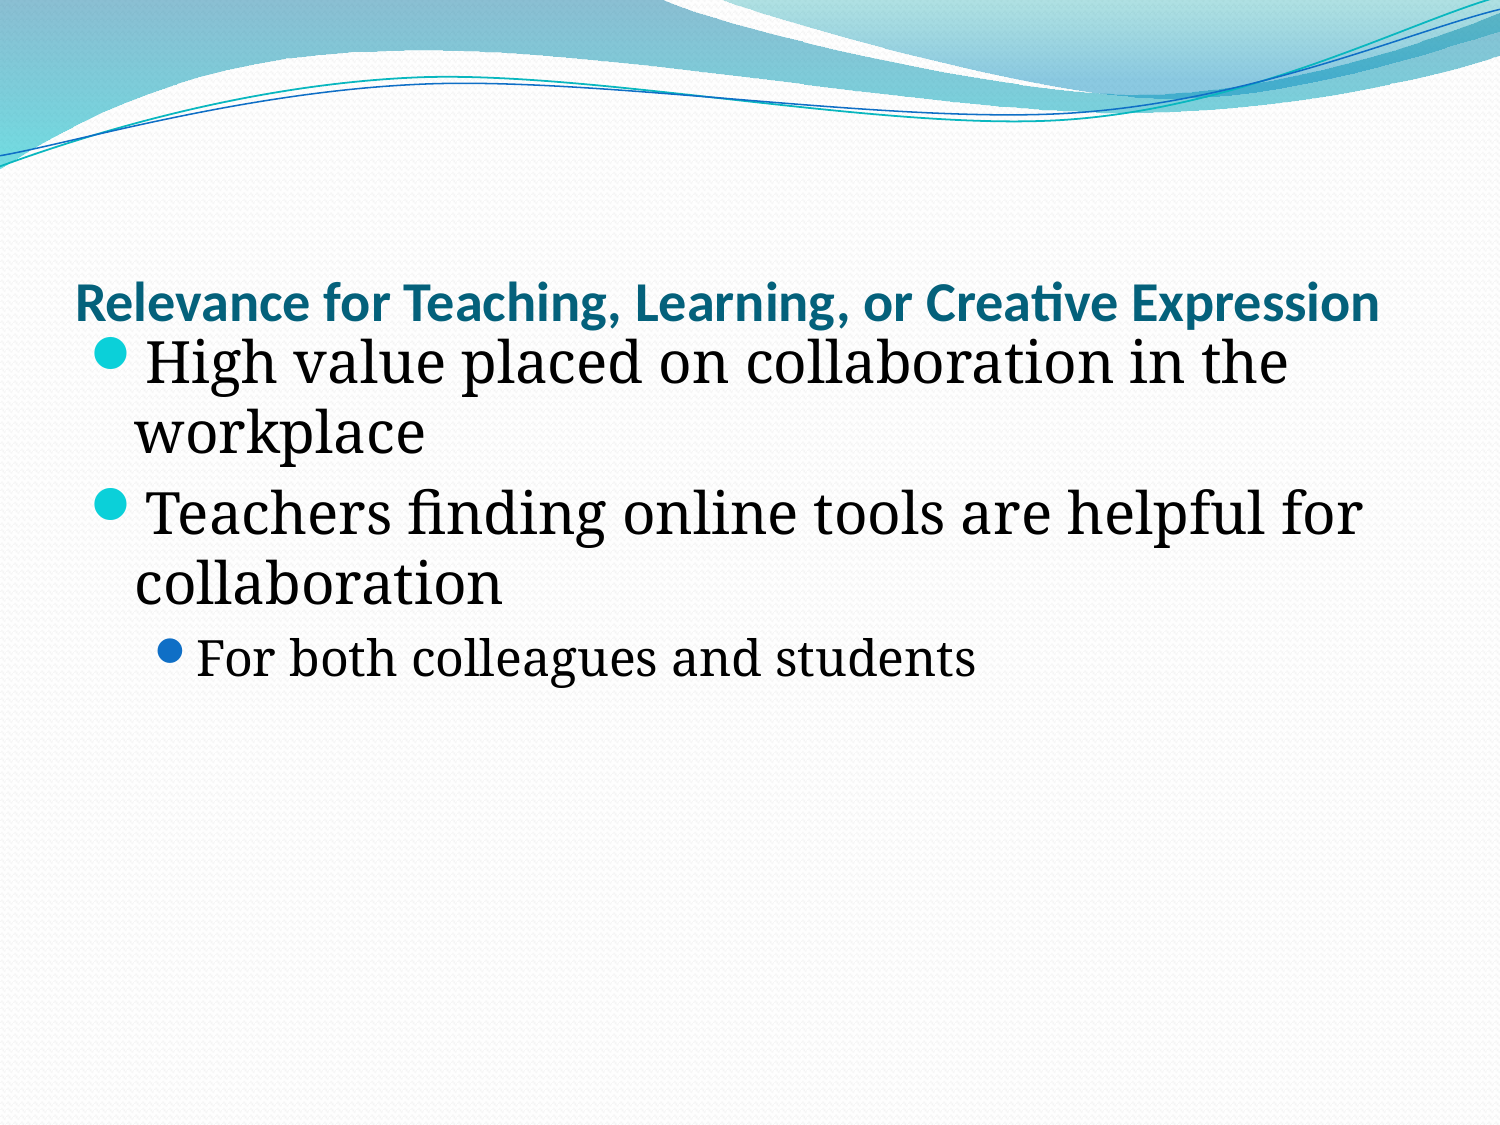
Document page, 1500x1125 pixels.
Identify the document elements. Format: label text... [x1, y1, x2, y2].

title Relevance for Teaching, Learning, or Creative Expression [75, 212, 1425, 317]
list High value placed on collaboration in the workplace Teachers finding online tools are helpful for collaboration For both colleagues and students [75, 317, 1425, 1038]
